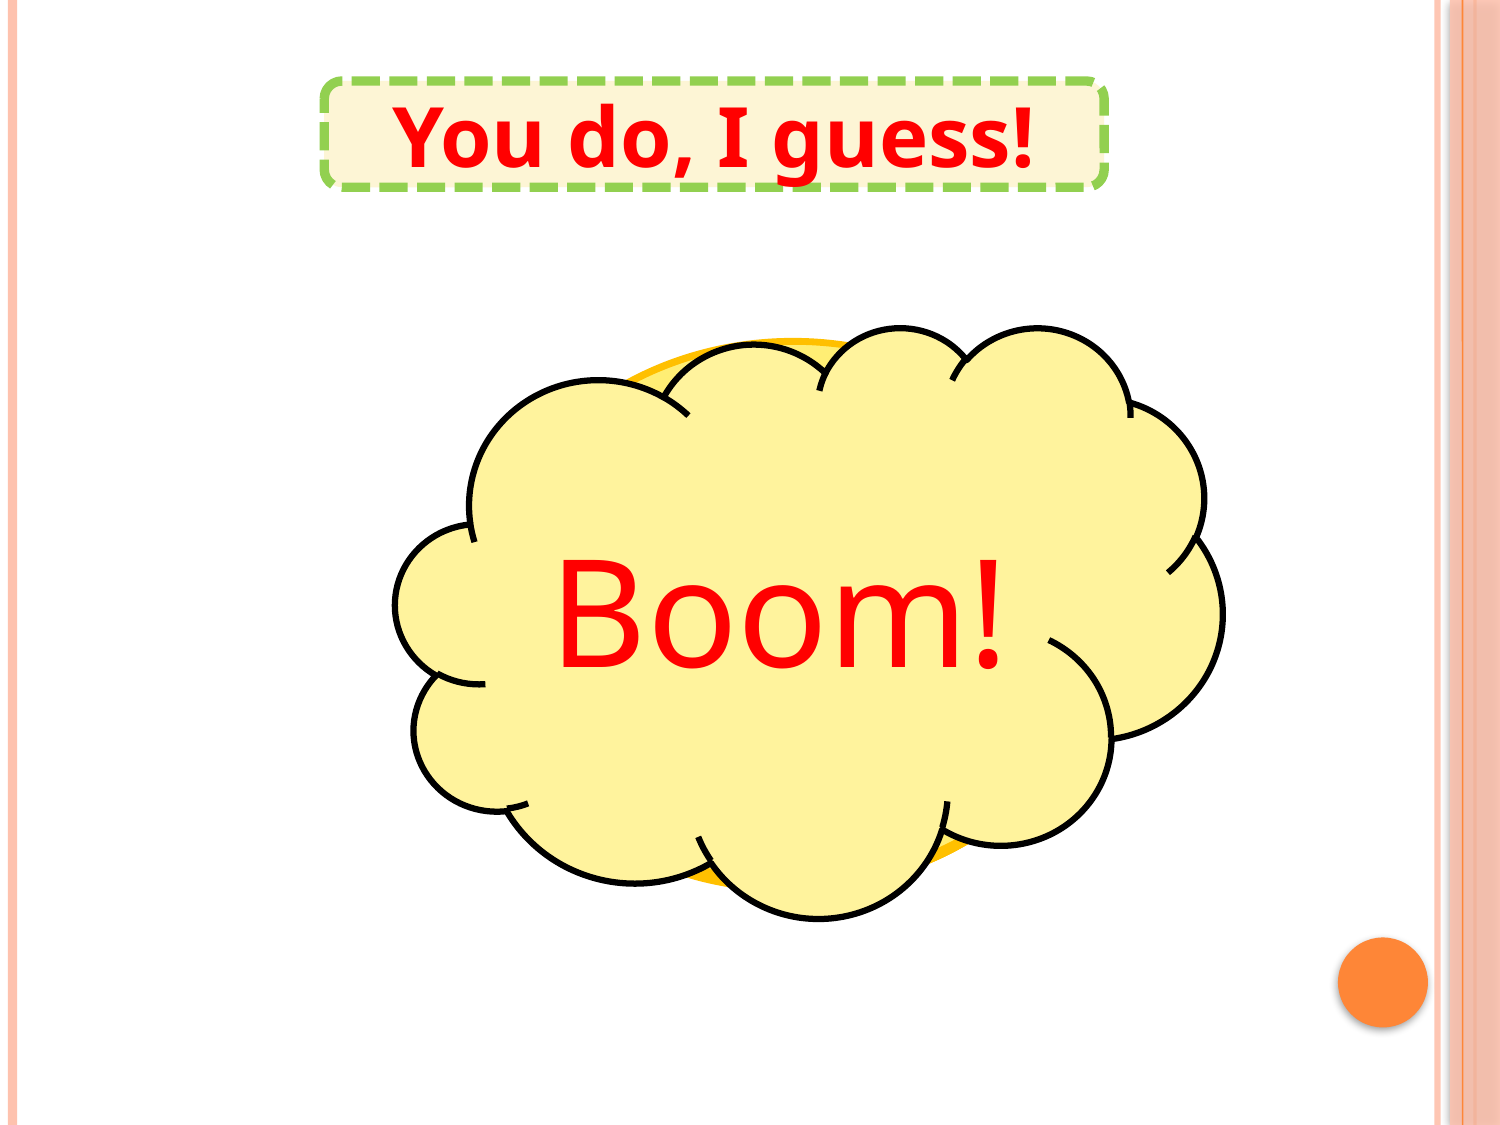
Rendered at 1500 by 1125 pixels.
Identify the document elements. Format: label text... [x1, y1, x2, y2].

text_box 1 [702, 867, 716, 875]
text_box 20 [686, 876, 729, 888]
text_box 9 [625, 337, 848, 380]
text_box Boom! [392, 326, 1225, 922]
text_box 1 [630, 349, 714, 394]
text_box 1 [934, 834, 961, 855]
text_box 5 [697, 872, 721, 880]
text_box 1 [762, 340, 845, 369]
text_box You do, I guess! [322, 78, 1107, 190]
